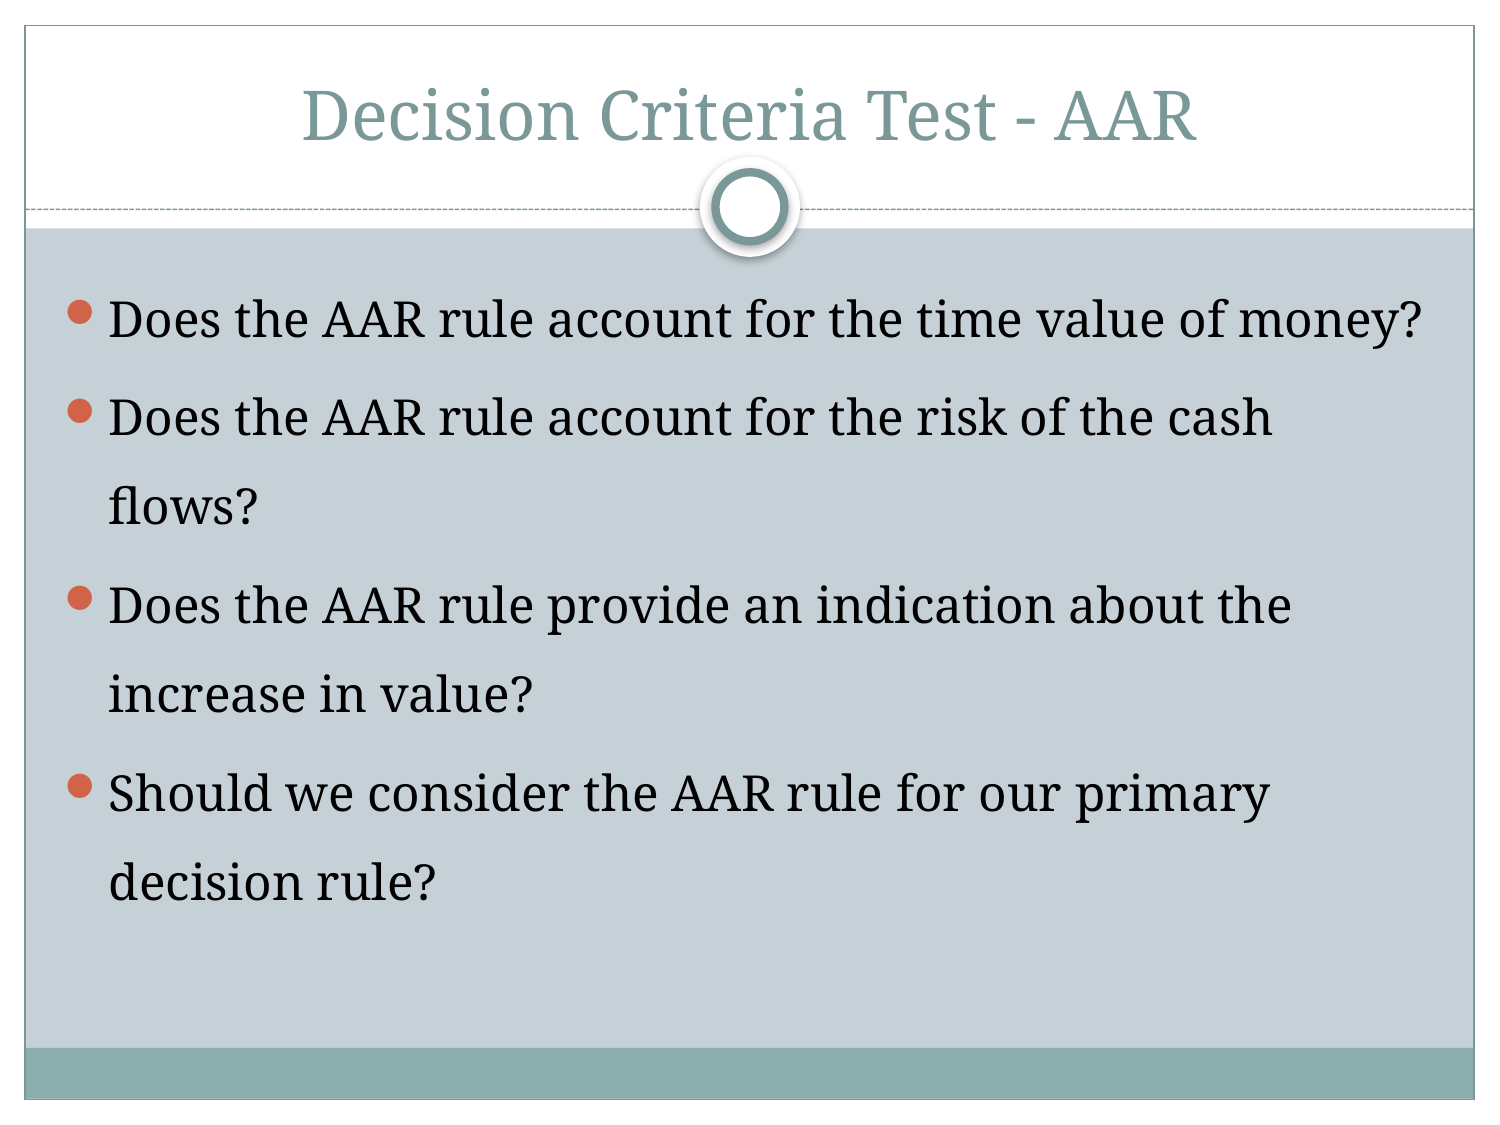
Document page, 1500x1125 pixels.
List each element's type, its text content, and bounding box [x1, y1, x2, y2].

title Decision Criteria Test - AAR [49, 37, 1450, 162]
list Does the AAR rule account for the time value of money? Does the AAR rule account for the risk of the cash flows? Does the AAR rule provide an indication about the increase in value? Should we consider the AAR rule for our primary decision rule? [49, 250, 1445, 1001]
